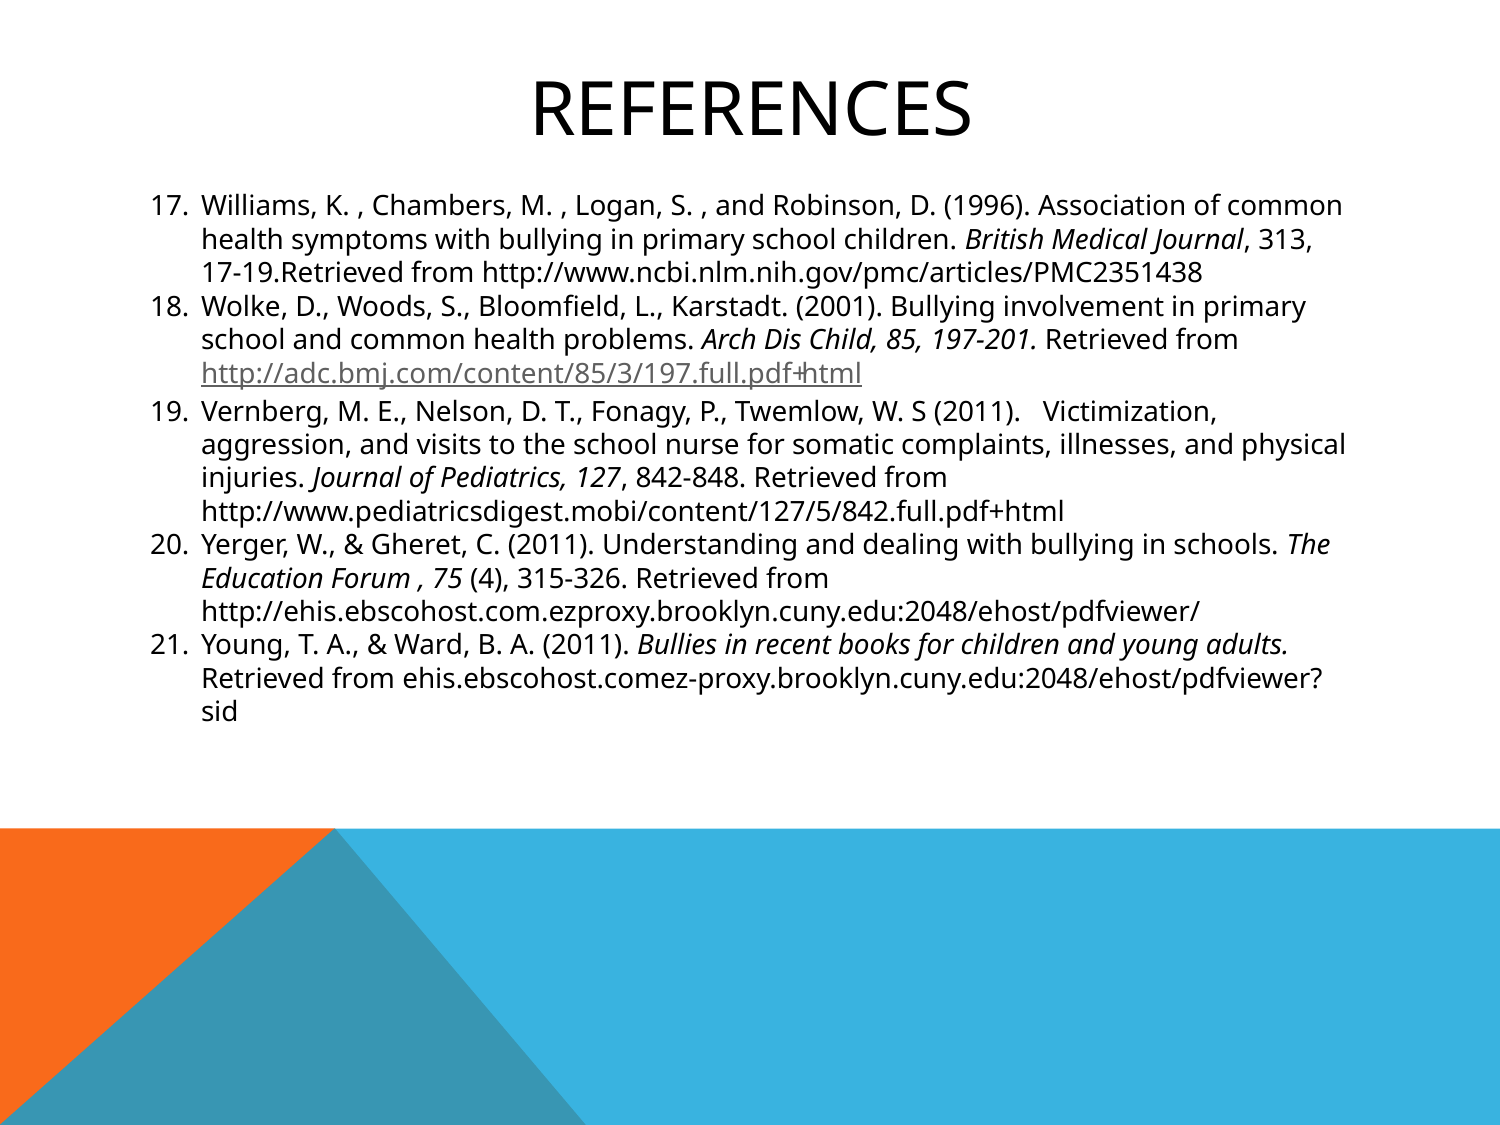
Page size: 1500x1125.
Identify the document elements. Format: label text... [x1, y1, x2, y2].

title References [135, 60, 1369, 150]
list Williams, K. , Chambers, M. , Logan, S. , and Robinson, D. (1996). Association of common health symptoms with bullying in primary school children. British Medical Journal, 313, 17-19.Retrieved from http://www.ncbi.nlm.nih.gov/pmc/articles/PMC2351438 Wolke, D., Woods, S., Bloomfield, L., Karstadt. (2001). Bullying involvement in primary school and common health problems. Arch Dis Child, 85, 197-201. Retrieved from http://adc.bmj.com/content/85/3/197.full.pdf+html Vernberg, M. E., Nelson, D. T., Fonagy, P., Twemlow, W. S (2011). Victimization, aggression, and visits to the school nurse for somatic complaints, illnesses, and physical injuries. Journal of Pediatrics, 127, 842-848. Retrieved from http://www.pediatricsdigest.mobi/content/127/5/842.full.pdf+html Yerger, W., & Gheret, C. (2011). Understanding and dealing with bullying in schools. The Education Forum , 75 (4), 315-326. Retrieved from http://ehis.ebscohost.com.ezproxy.brooklyn.cuny.edu:2048/ehost/pdfviewer/ Young, T. A., & Ward, B. A. (2011). Bullies in recent books for children and young adults. Retrieved from ehis.ebscohost.comez-proxy.brooklyn.cuny.edu:2048/ehost/pdfviewer?sid [135, 180, 1369, 768]
